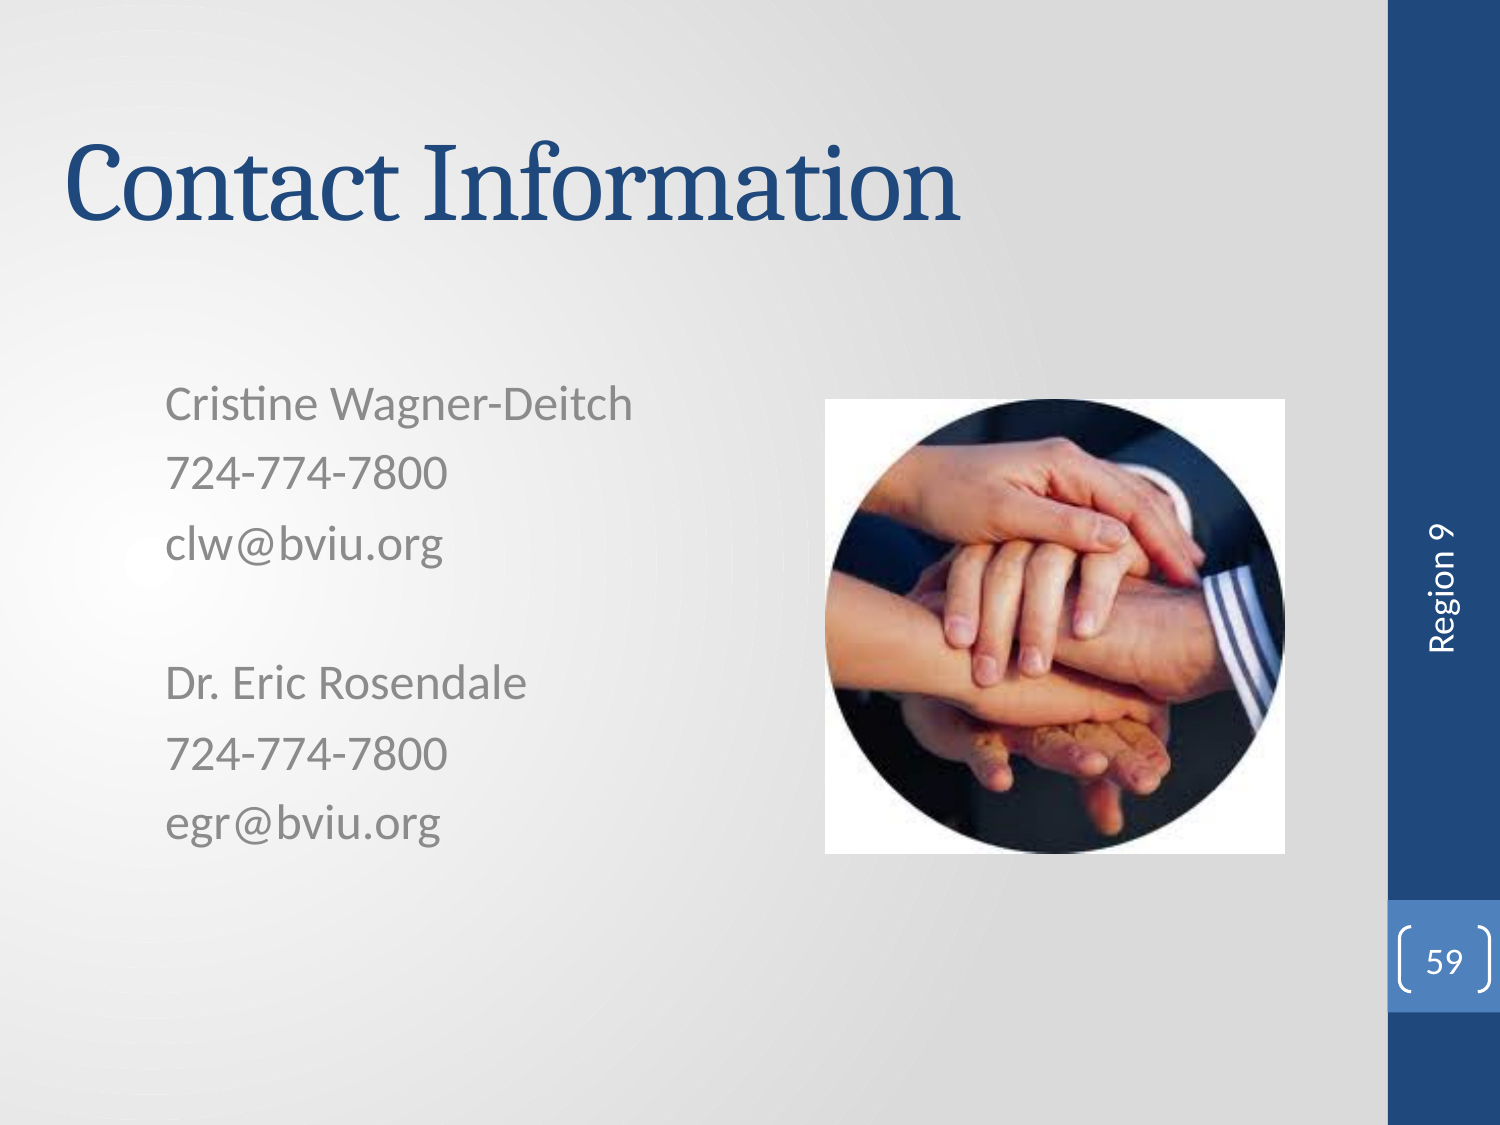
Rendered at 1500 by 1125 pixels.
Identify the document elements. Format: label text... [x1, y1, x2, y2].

slide_number 59 [1397, 925, 1492, 994]
title Contact Information [50, 62, 1341, 251]
footer Region 9 [1408, 500, 1469, 889]
picture [824, 399, 1286, 855]
subtitle Cristine Wagner-Deitch 724-774-7800 clw@bviu.org Dr. Eric Rosendale 724-774-7800 egr@bviu.org [150, 362, 1041, 988]
